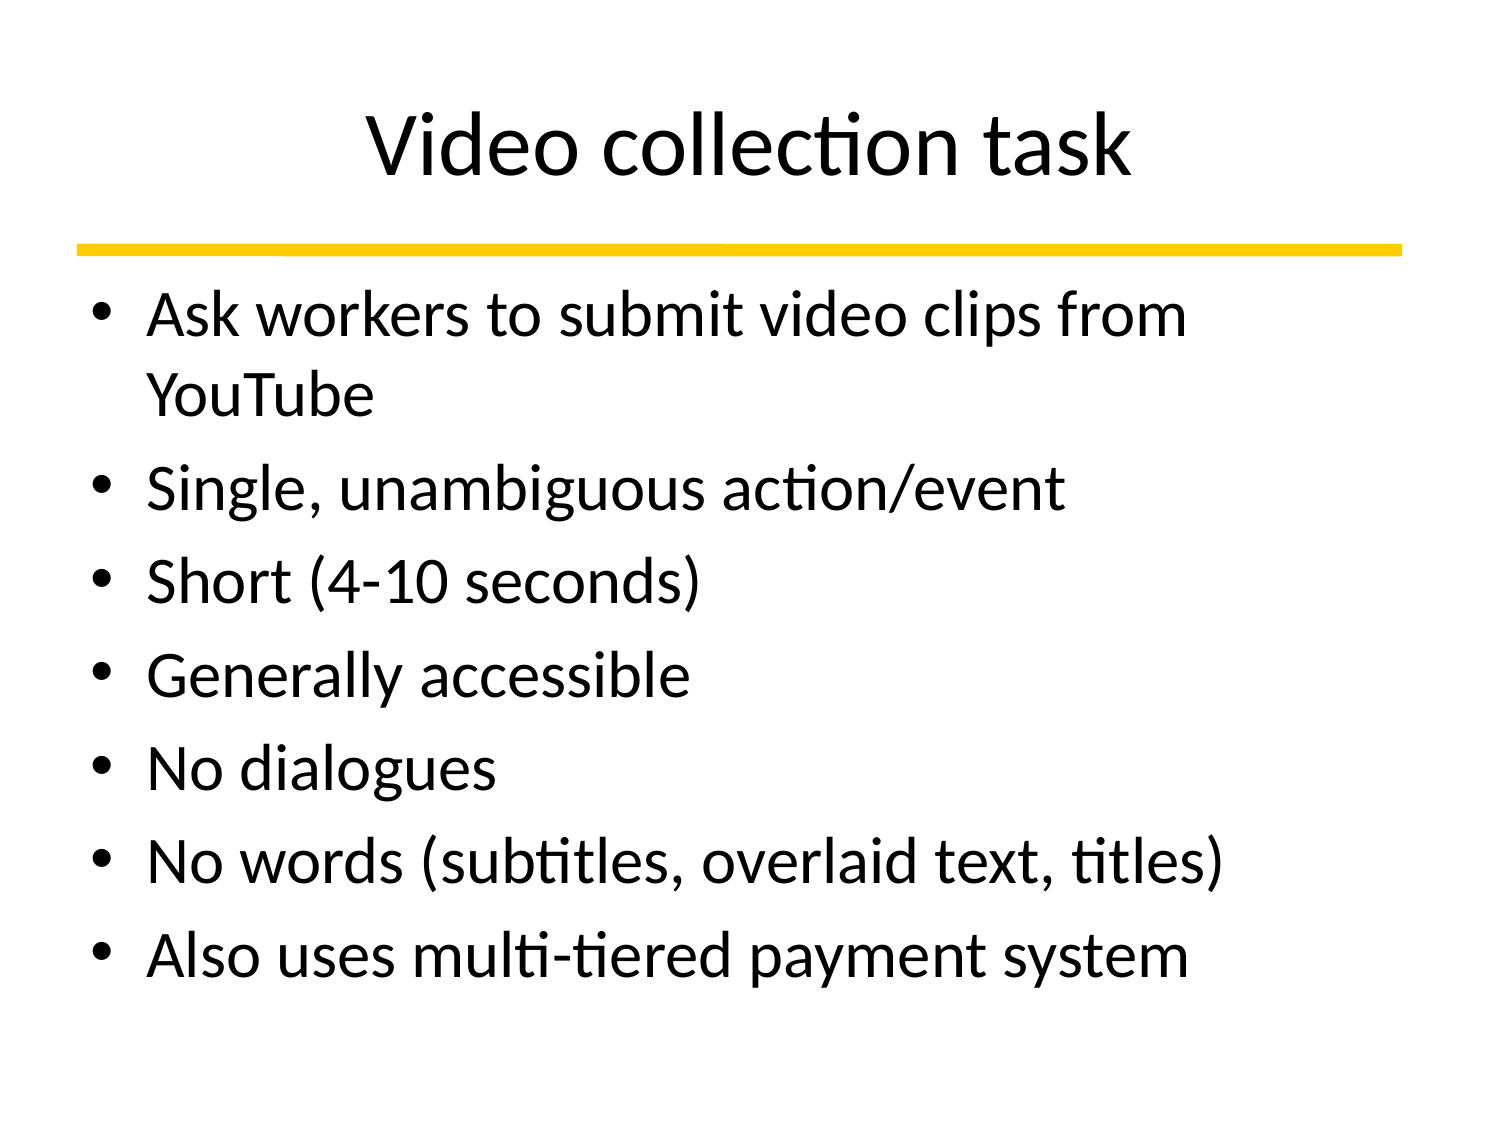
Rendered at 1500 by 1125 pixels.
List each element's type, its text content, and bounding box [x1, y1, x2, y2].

title Video collection task [75, 45, 1425, 233]
list Ask workers to submit video clips from YouTube Single, unambiguous action/event Short (4-10 seconds) Generally accessible No dialogues No words (subtitles, overlaid text, titles) Also uses multi-tiered payment system [75, 262, 1425, 1005]
